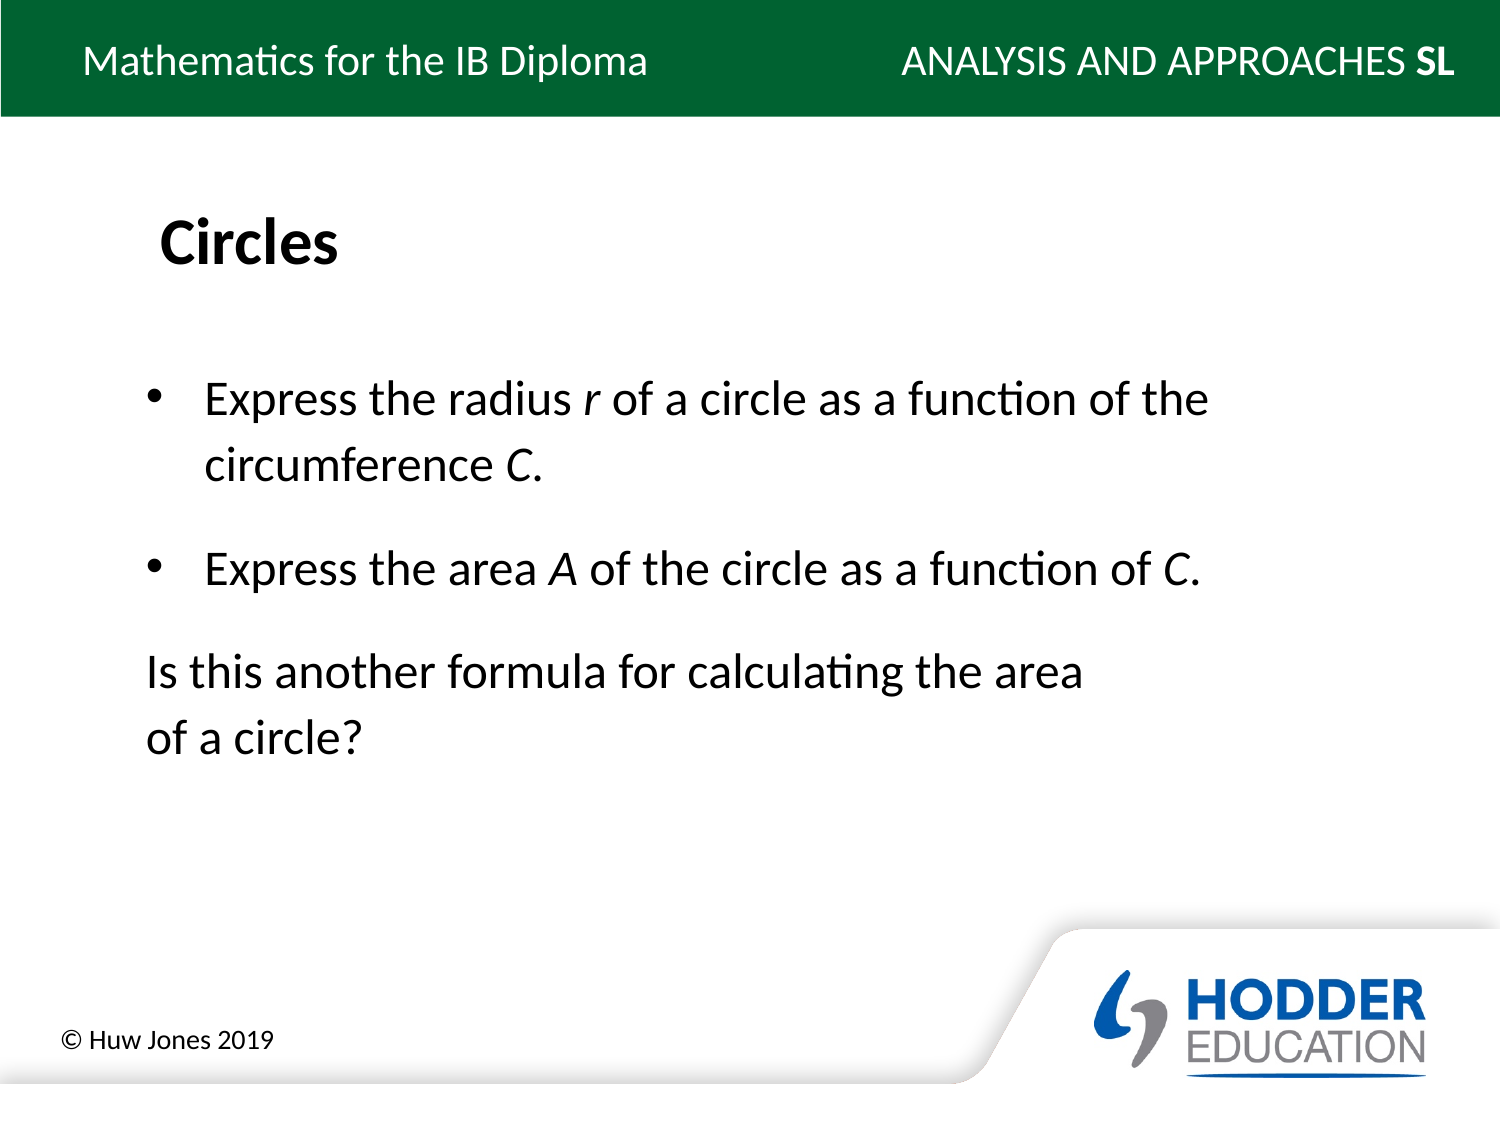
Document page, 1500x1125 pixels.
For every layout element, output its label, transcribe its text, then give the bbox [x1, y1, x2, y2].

text_box Mathematics for the IB Diploma ANALYSIS AND APPROACHES SL [0, 0, 1500, 118]
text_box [0, 893, 1500, 1125]
text_box Circles [145, 190, 558, 285]
text_box Express the radius r of a circle as a function of the circumference C. Express the area A of the circle as a function of C. Is this another formula for calculating the area of a circle? [145, 359, 1313, 765]
